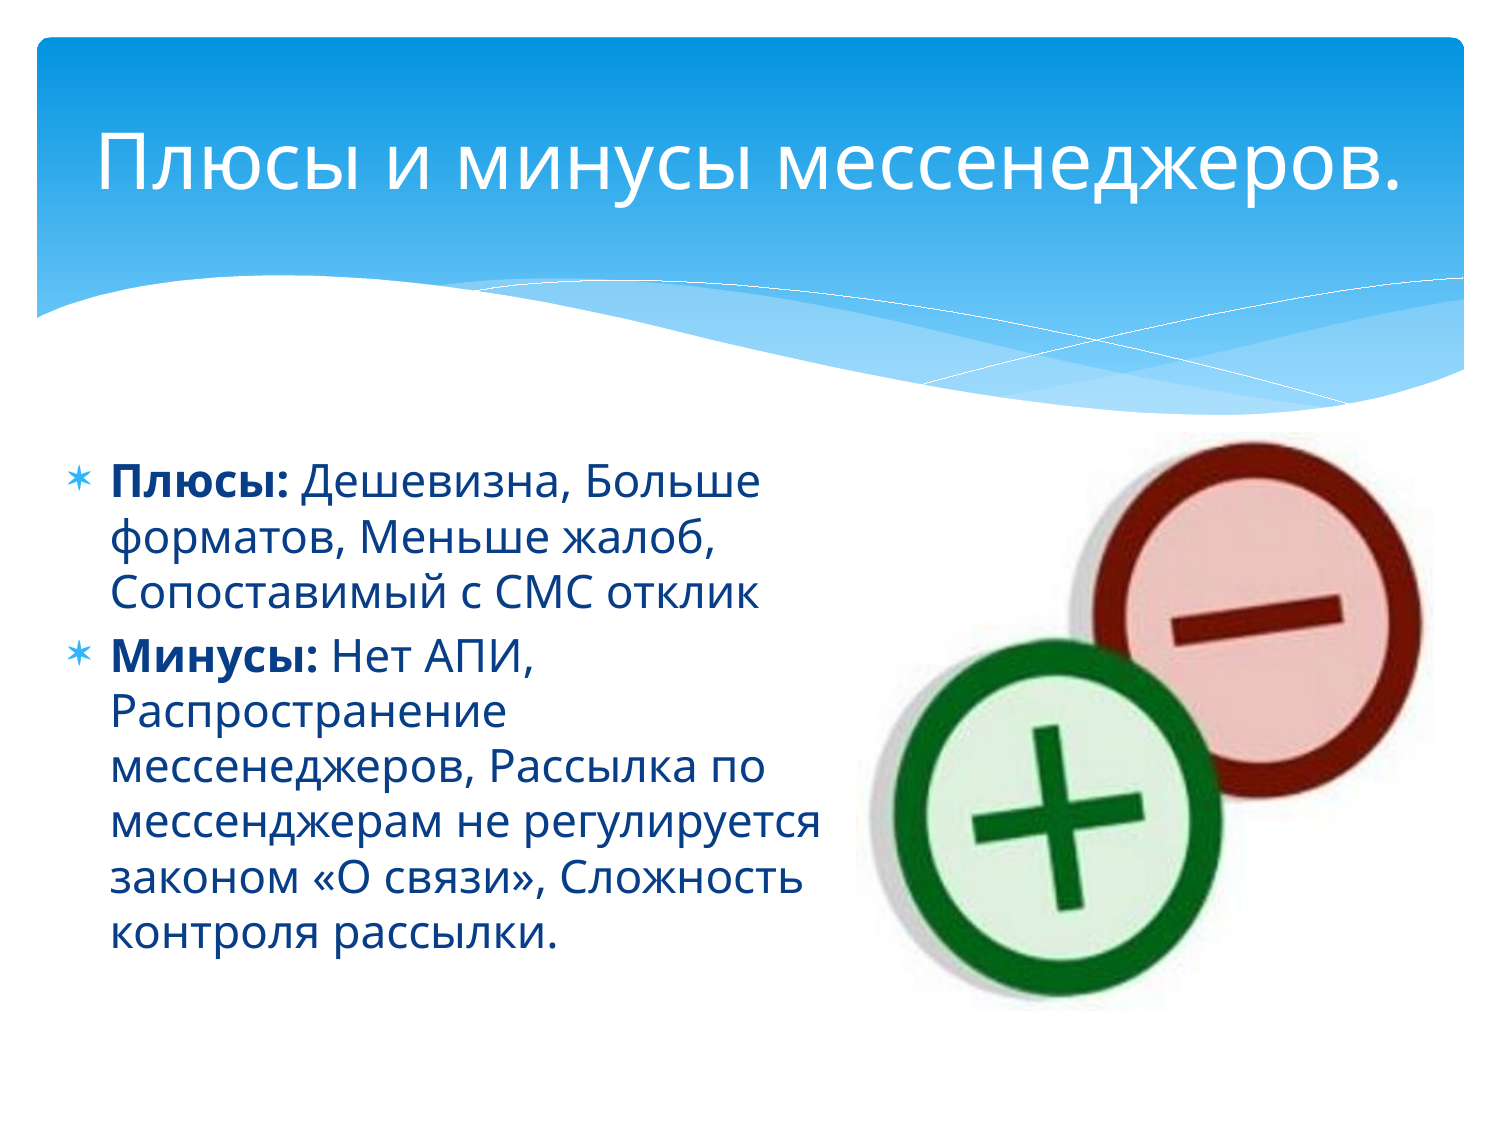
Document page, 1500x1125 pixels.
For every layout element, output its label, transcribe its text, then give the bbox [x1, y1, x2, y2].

title Плюсы и минусы мессенеджеров. [75, 55, 1425, 261]
picture [856, 432, 1435, 1011]
list Плюсы: Дешевизна, Больше форматов, Меньше жалоб, Сопоставимый с СМС отклик Минусы: Нет АПИ, Распространение мессенеджеров, Рассылка по мессенджерам не регулируется законом «О связи», Сложность контроля рассылки. [53, 444, 838, 1011]
